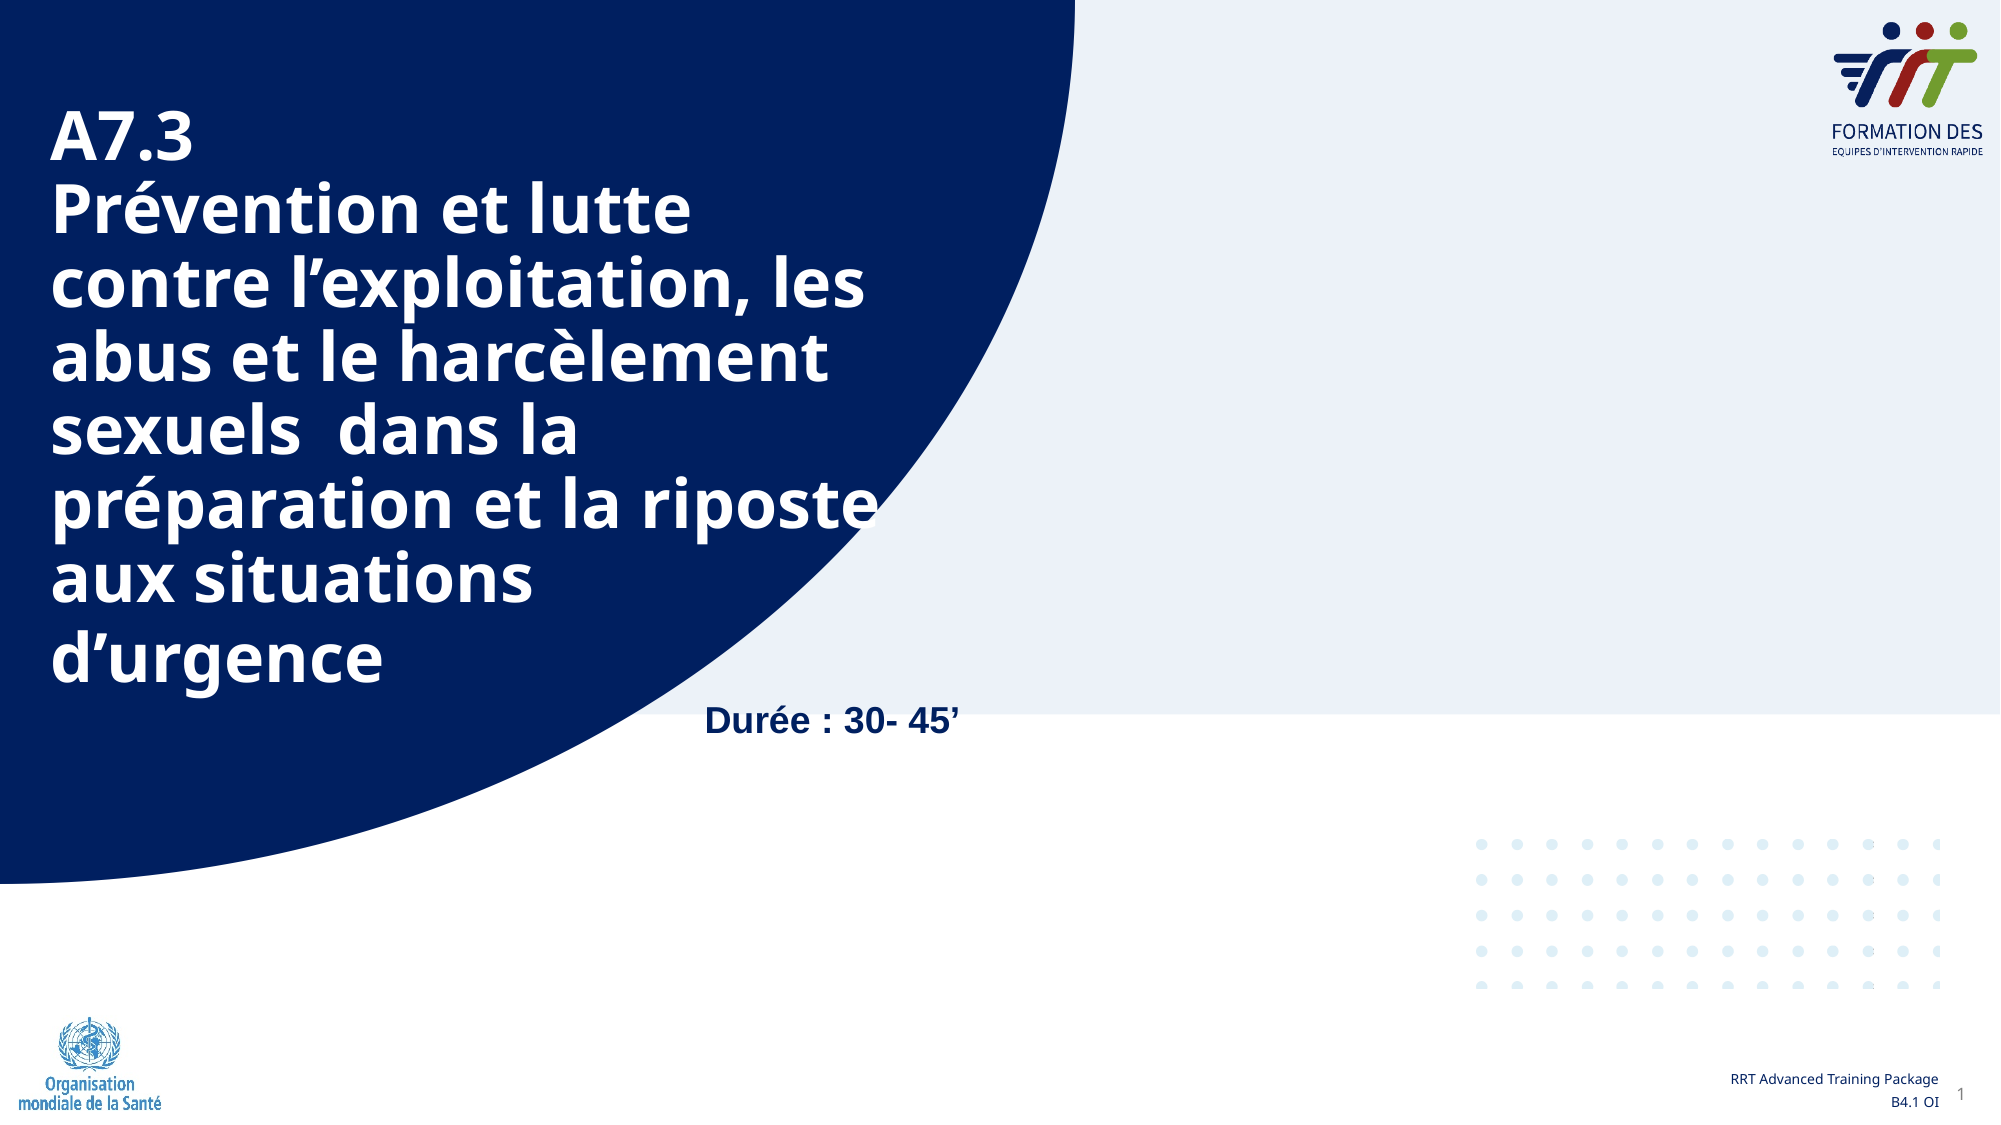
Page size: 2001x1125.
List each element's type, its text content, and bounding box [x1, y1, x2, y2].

picture [17, 1015, 162, 1111]
picture [1832, 21, 1983, 157]
title A7.3 Prévention et lutte contre l’exploitation, les abus et le harcèlement sexuels dans la préparation et la riposte aux situations d’urgence [42, 86, 921, 786]
picture [1476, 839, 1940, 989]
text_box Durée : 30- 45’ [689, 688, 1103, 749]
picture [0, 0, 1075, 884]
